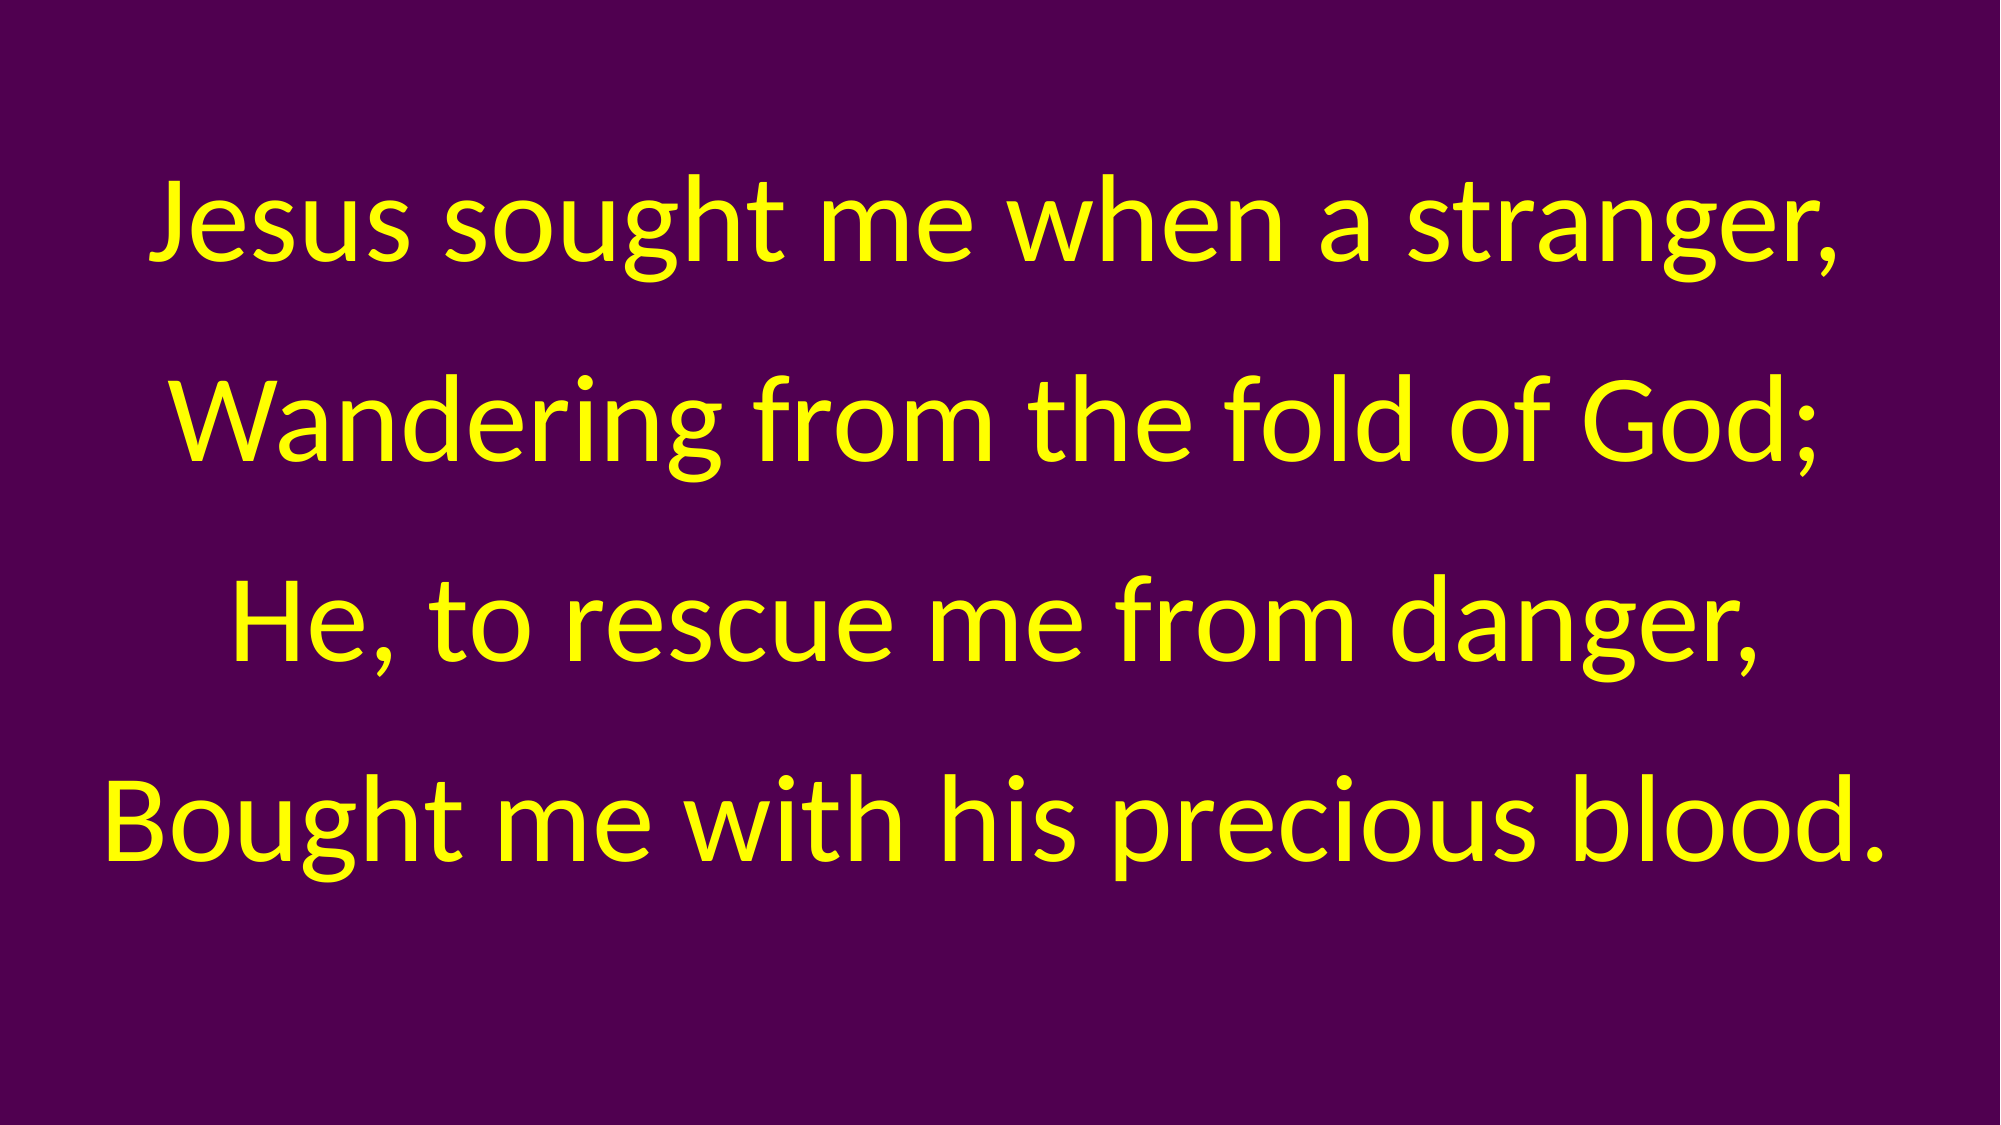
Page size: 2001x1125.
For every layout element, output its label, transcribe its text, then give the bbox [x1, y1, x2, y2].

text_box Jesus sought me when a stranger, Wandering from the fold of God; He, to rescue me from danger, Bought me with his precious blood. [40, 129, 1954, 894]
